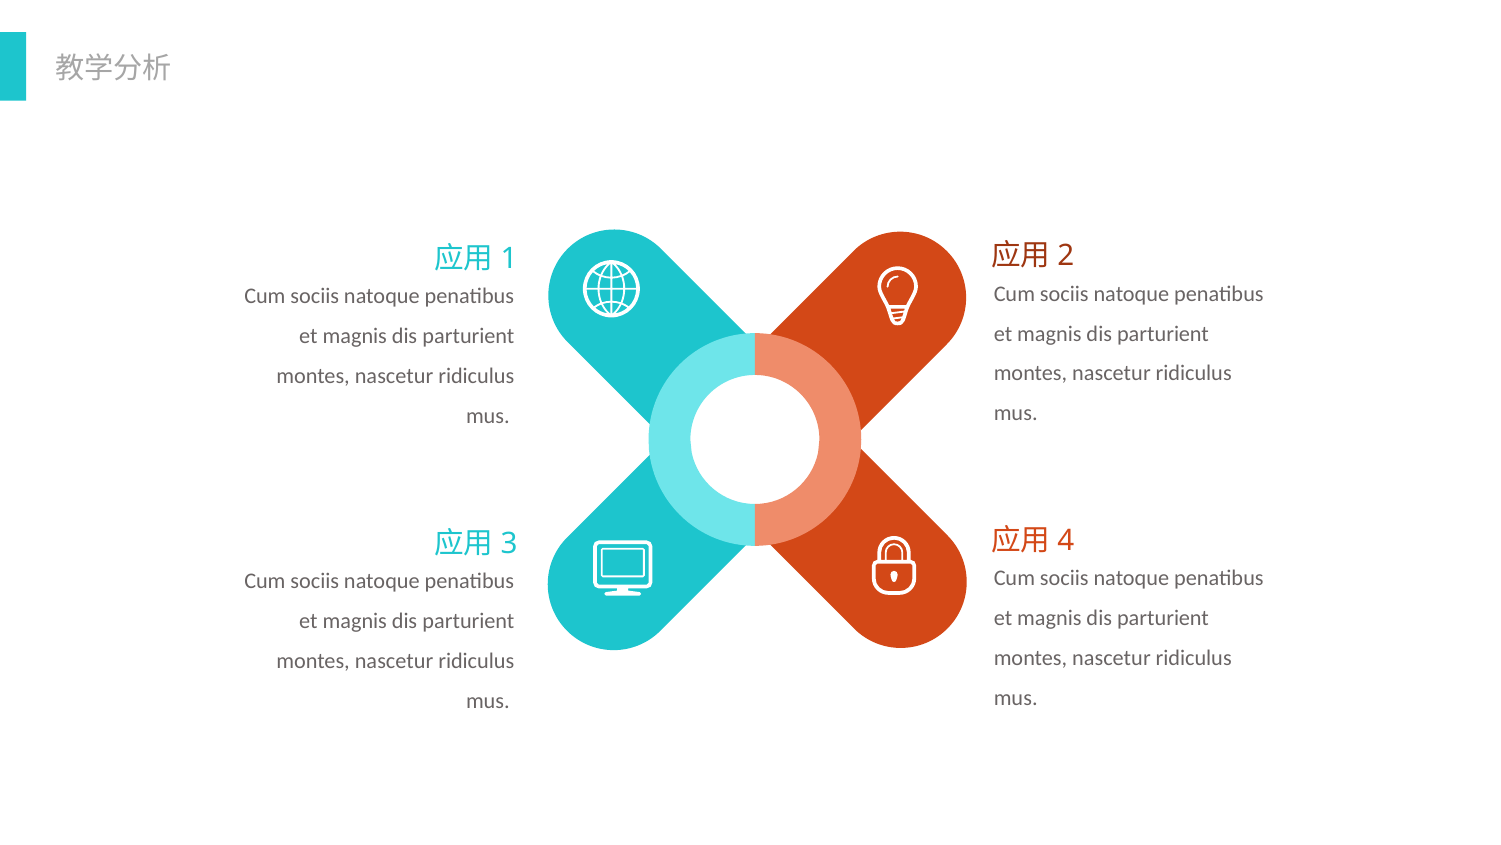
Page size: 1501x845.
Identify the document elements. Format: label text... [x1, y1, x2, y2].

text_box Cum sociis natoque penatibus et magnis dis parturient montes, nascetur ridiculus mus. [213, 545, 530, 721]
text_box [770, 231, 967, 431]
text_box [754, 443, 862, 546]
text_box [593, 540, 653, 596]
text_box [547, 455, 746, 651]
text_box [877, 266, 918, 326]
text_box 应用2 [976, 228, 1089, 280]
text_box 应用4 [976, 513, 1089, 564]
text_box 应用1 [419, 231, 533, 283]
text_box [648, 443, 754, 546]
text_box 应用3 [419, 516, 533, 567]
text_box Cum sociis natoque penatibus et magnis dis parturient montes, nascetur ridiculus mus. [978, 258, 1295, 433]
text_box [871, 535, 917, 595]
text_box Cum sociis natoque penatibus et magnis dis parturient montes, nascetur ridiculus mus. [978, 542, 1295, 718]
text_box [548, 229, 746, 424]
text_box [754, 333, 862, 443]
text_box Cum sociis natoque penatibus et magnis dis parturient montes, nascetur ridiculus mus. [213, 261, 530, 436]
text_box [582, 260, 640, 318]
text_box [648, 333, 754, 443]
text_box [770, 448, 967, 648]
